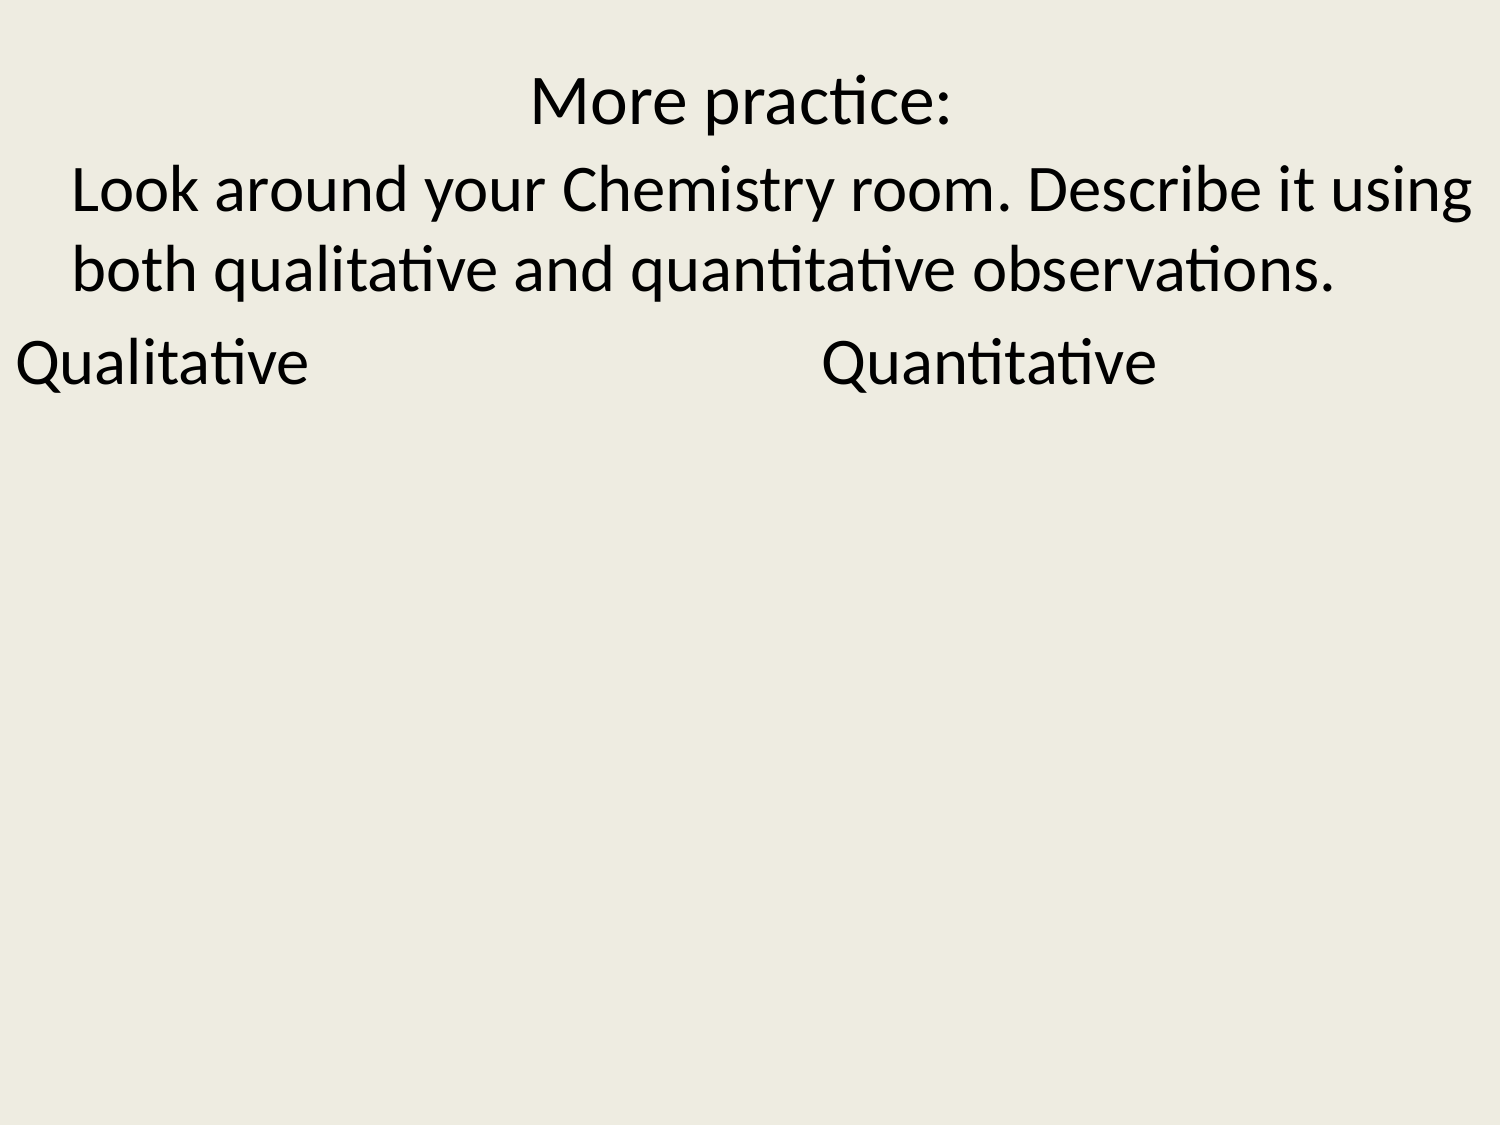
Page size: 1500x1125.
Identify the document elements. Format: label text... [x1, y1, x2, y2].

title More practice: [75, 45, 1425, 137]
list Look around your Chemistry room. Describe it using both qualitative and quantitative observations. Qualitative Quantitative [0, 137, 1500, 1005]
